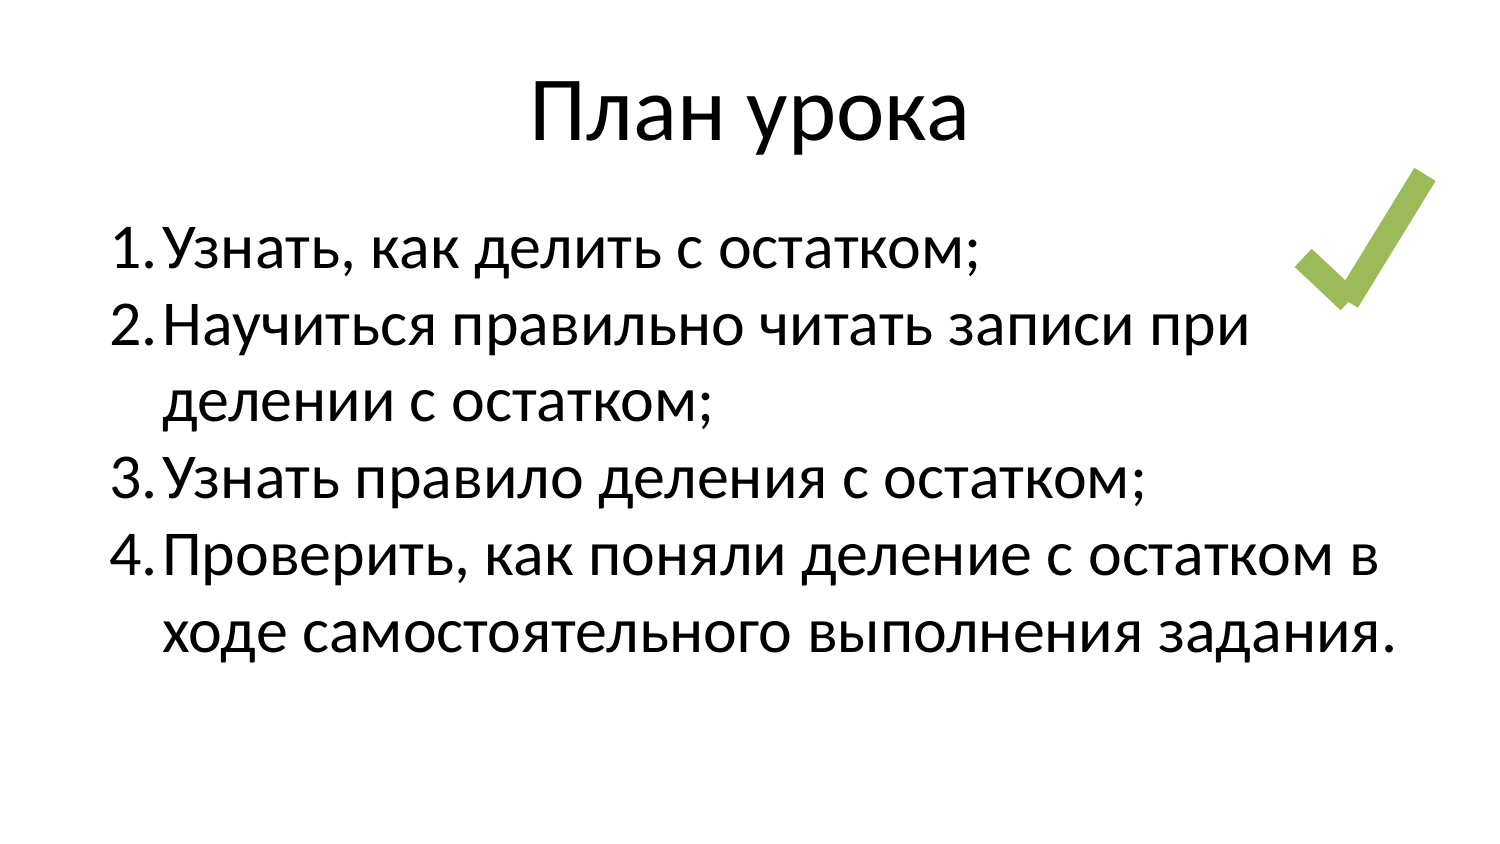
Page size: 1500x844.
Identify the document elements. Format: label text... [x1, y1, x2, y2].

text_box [1302, 174, 1426, 302]
title План урока [75, 33, 1425, 175]
list Узнать, как делить с остатком; Научиться правильно читать записи при делении с остатком; Узнать правило деления с остатком; Проверить, как поняли деление с остатком в ходе самостоятельного выполнения задания. [75, 196, 1425, 754]
